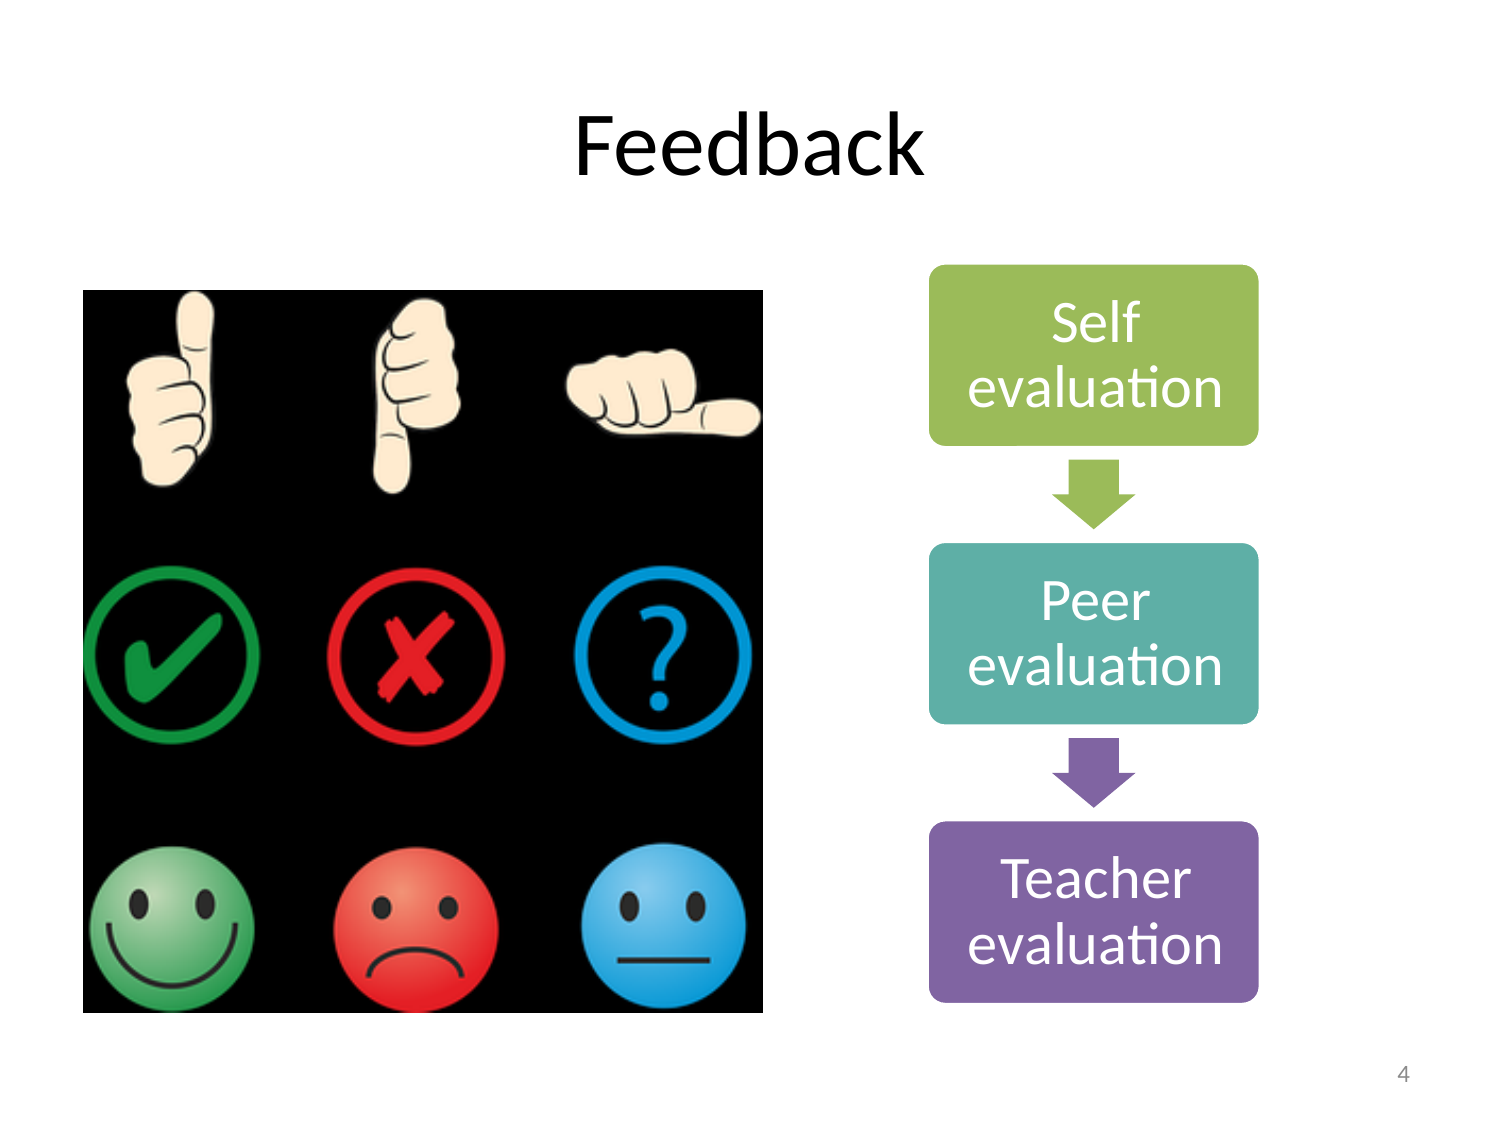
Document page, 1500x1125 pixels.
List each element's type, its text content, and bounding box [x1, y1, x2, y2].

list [762, 262, 1426, 1006]
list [83, 290, 763, 1013]
slide_number 4 [1074, 1042, 1425, 1103]
title Feedback [75, 45, 1425, 233]
